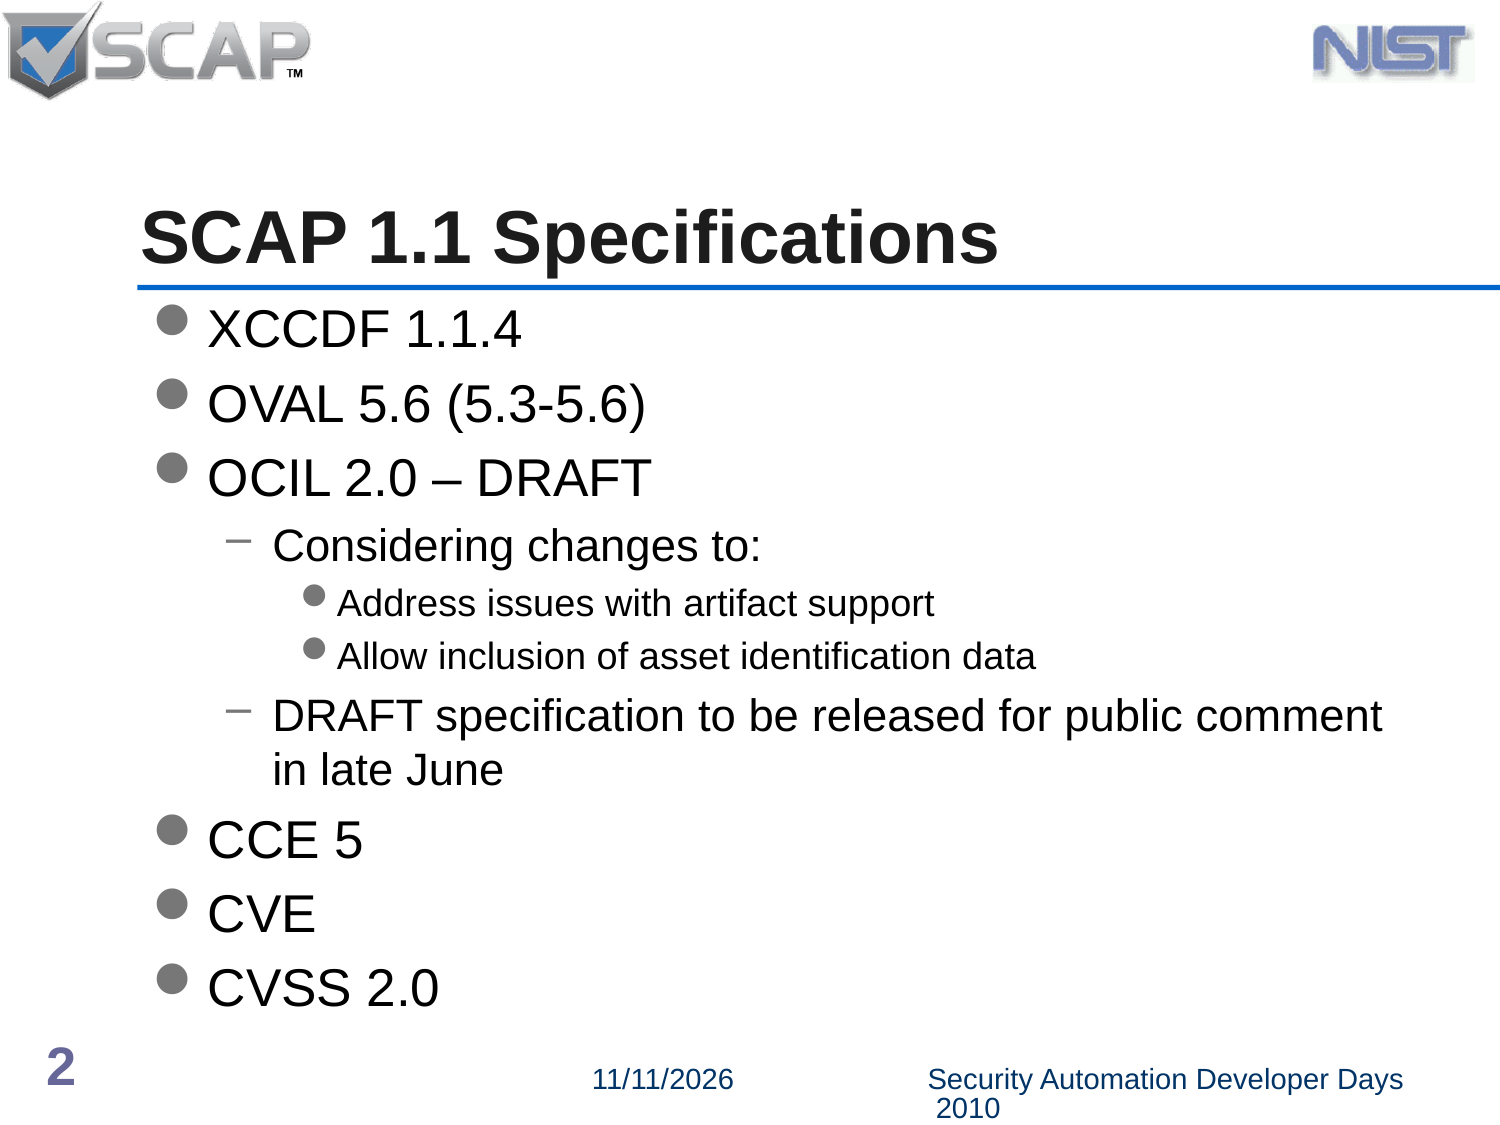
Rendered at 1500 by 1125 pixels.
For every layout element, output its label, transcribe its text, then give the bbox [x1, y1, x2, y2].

slide_number 2 [13, 1023, 111, 1105]
list XCCDF 1.1.4 OVAL 5.6 (5.3-5.6) OCIL 2.0 – DRAFT Considering changes to: Address issues with artifact support Allow inclusion of asset identification data DRAFT specification to be released for public comment in late June CCE 5 CVE CVSS 2.0 [137, 287, 1400, 1026]
picture [0, 0, 313, 103]
picture [1312, 24, 1475, 83]
footer Security Automation Developer Days 2010 [912, 1024, 1426, 1104]
title SCAP 1.1 Specifications [124, 99, 1426, 288]
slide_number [399, 1024, 750, 1104]
